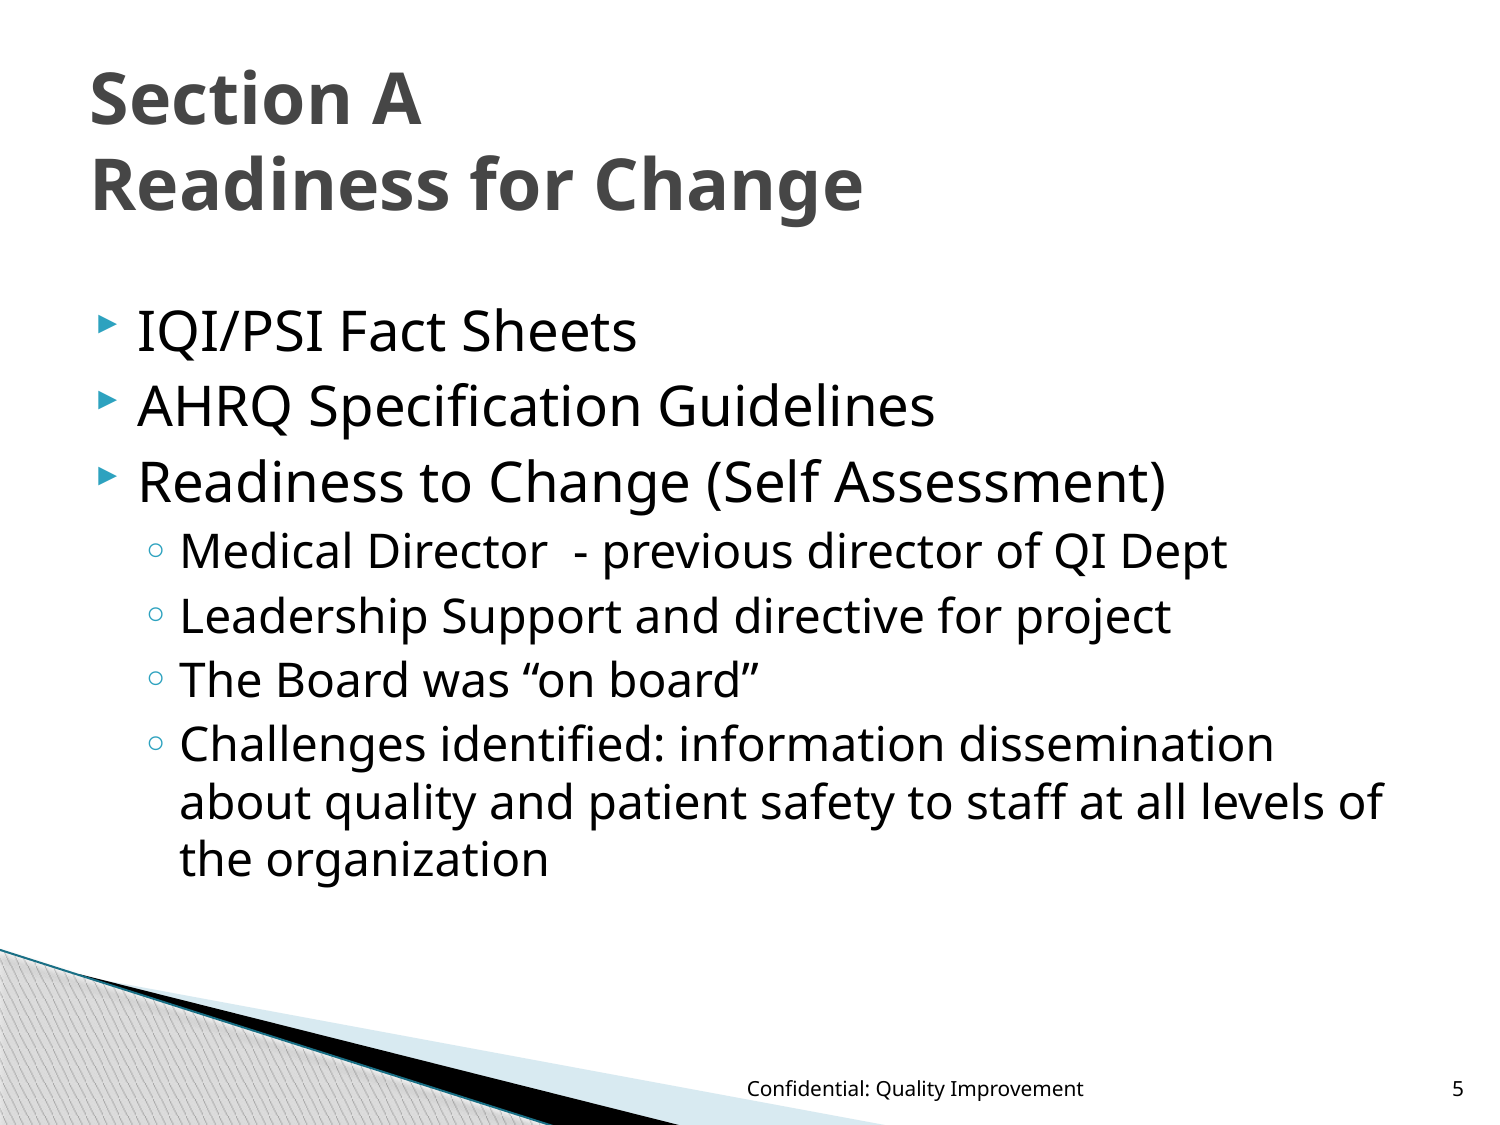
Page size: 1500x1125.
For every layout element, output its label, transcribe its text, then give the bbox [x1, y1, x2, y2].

slide_number 5 [1418, 1051, 1479, 1112]
footer Confidential: Quality Improvement [718, 1051, 1105, 1112]
list IQI/PSI Fact Sheets AHRQ Specification Guidelines Readiness to Change (Self Assessment) Medical Director - previous director of QI Dept Leadership Support and directive for project The Board was “on board” Challenges identified: information dissemination about quality and patient safety to staff at all levels of the organization [62, 287, 1413, 1030]
title Section A Readiness for Change [75, 45, 1425, 233]
